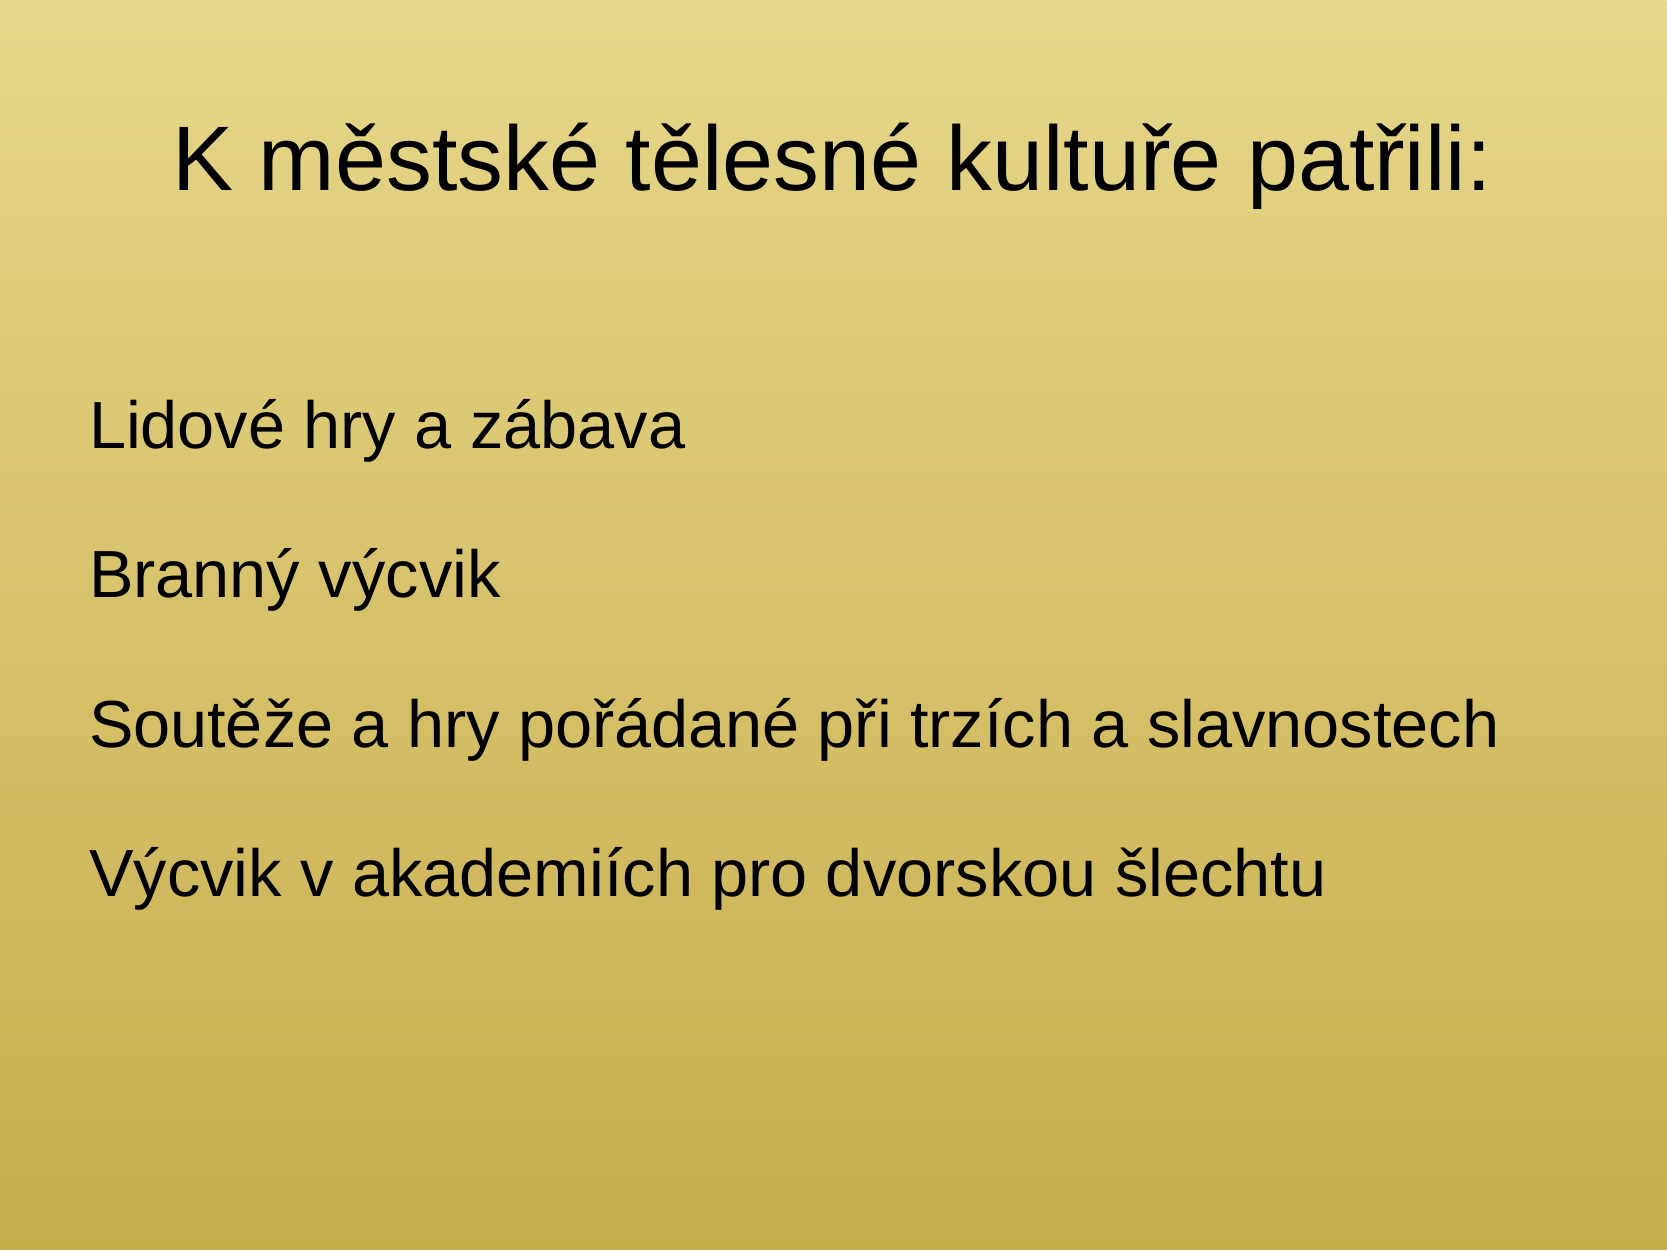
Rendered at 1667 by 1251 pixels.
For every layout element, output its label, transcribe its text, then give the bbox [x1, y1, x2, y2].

list Lidové hry a zábava Branný výcvik Soutěže a hry pořádané při trzích a slavnostech Výcvik v akademiích pro dvorskou šlechtu [89, 341, 1589, 946]
title K městské tělesné kultuře patřili: [83, 49, 1584, 259]
